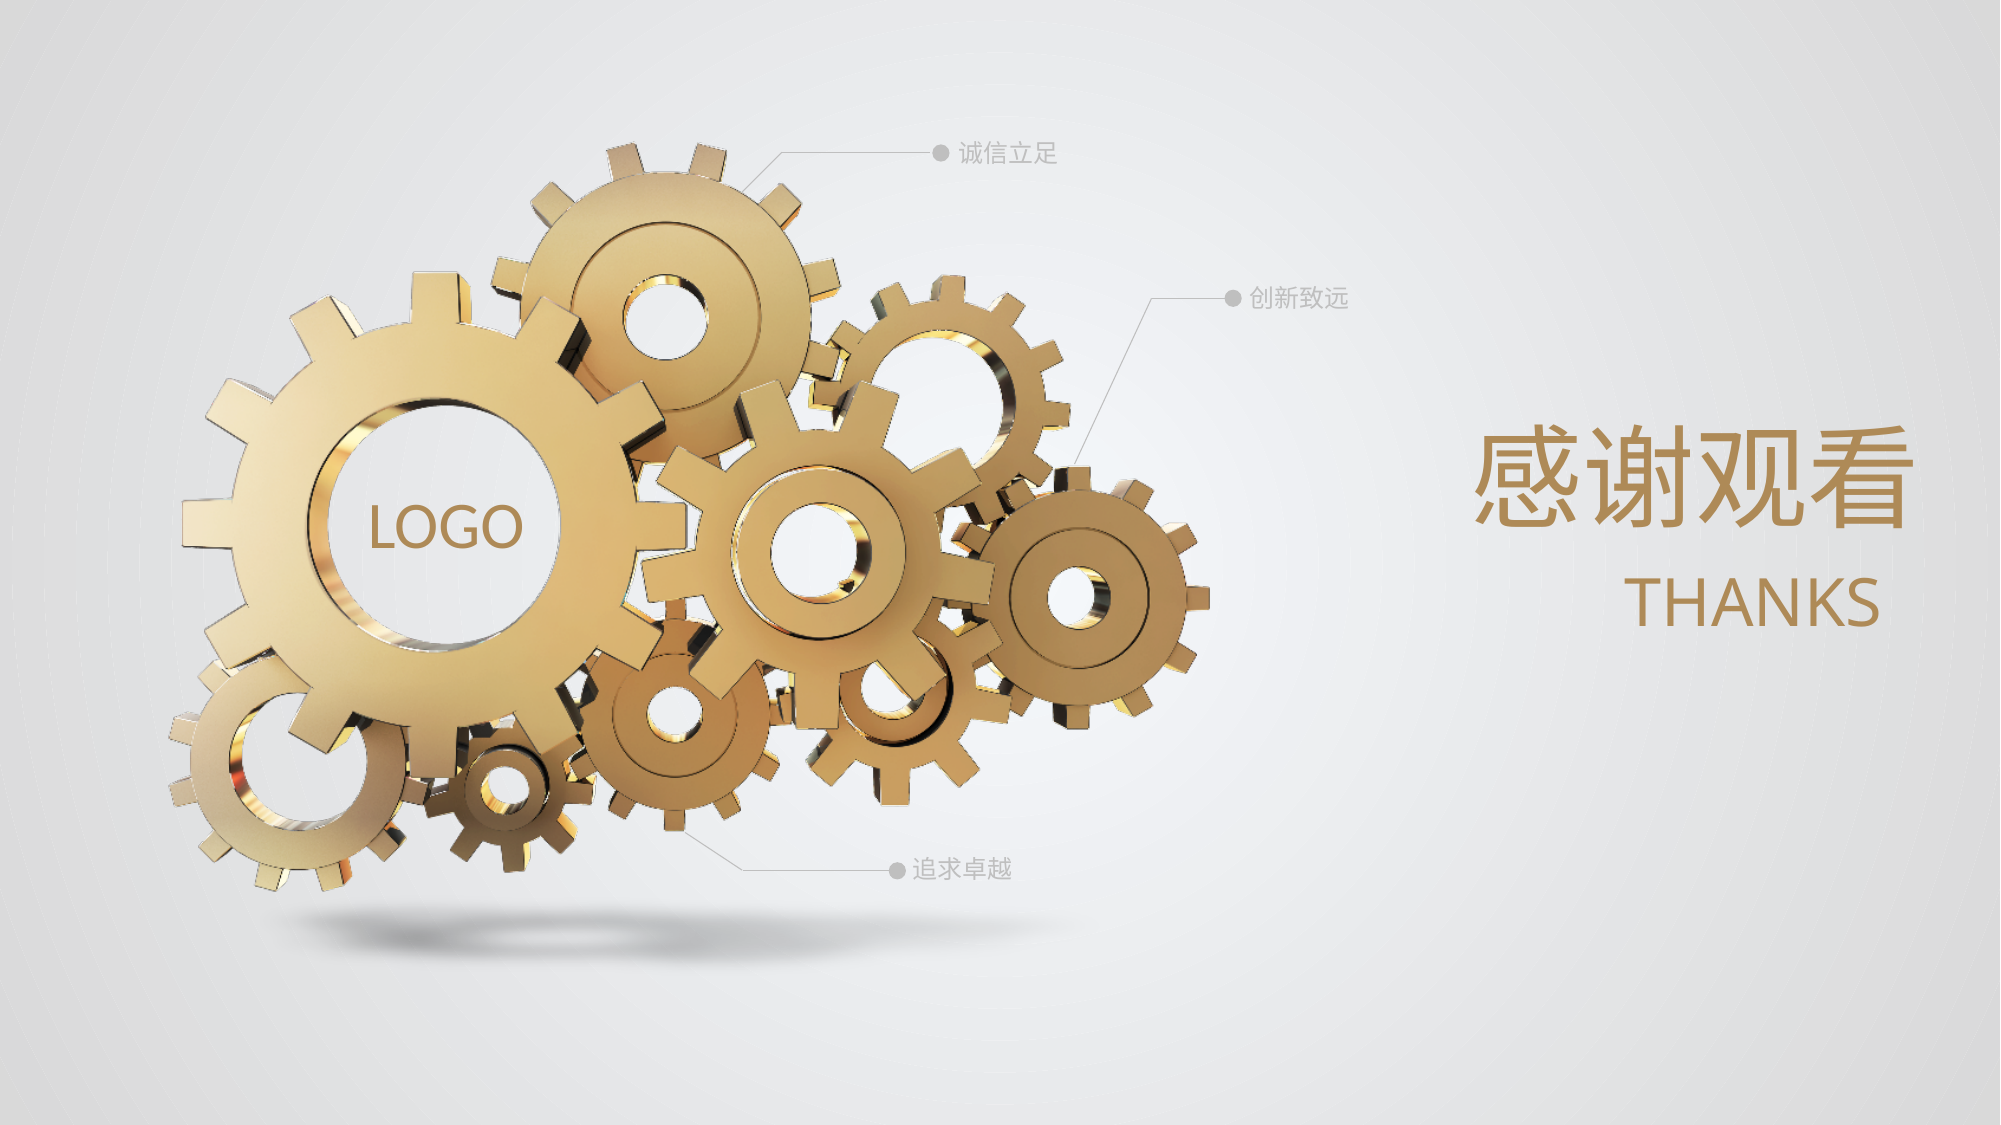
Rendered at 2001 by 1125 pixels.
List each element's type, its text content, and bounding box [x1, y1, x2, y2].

text_box 感谢观看 [1455, 399, 1935, 550]
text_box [741, 129, 1075, 193]
picture [20, 81, 1301, 1024]
text_box THANKS [1609, 552, 1898, 648]
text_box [685, 832, 1029, 892]
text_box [1074, 275, 1366, 465]
